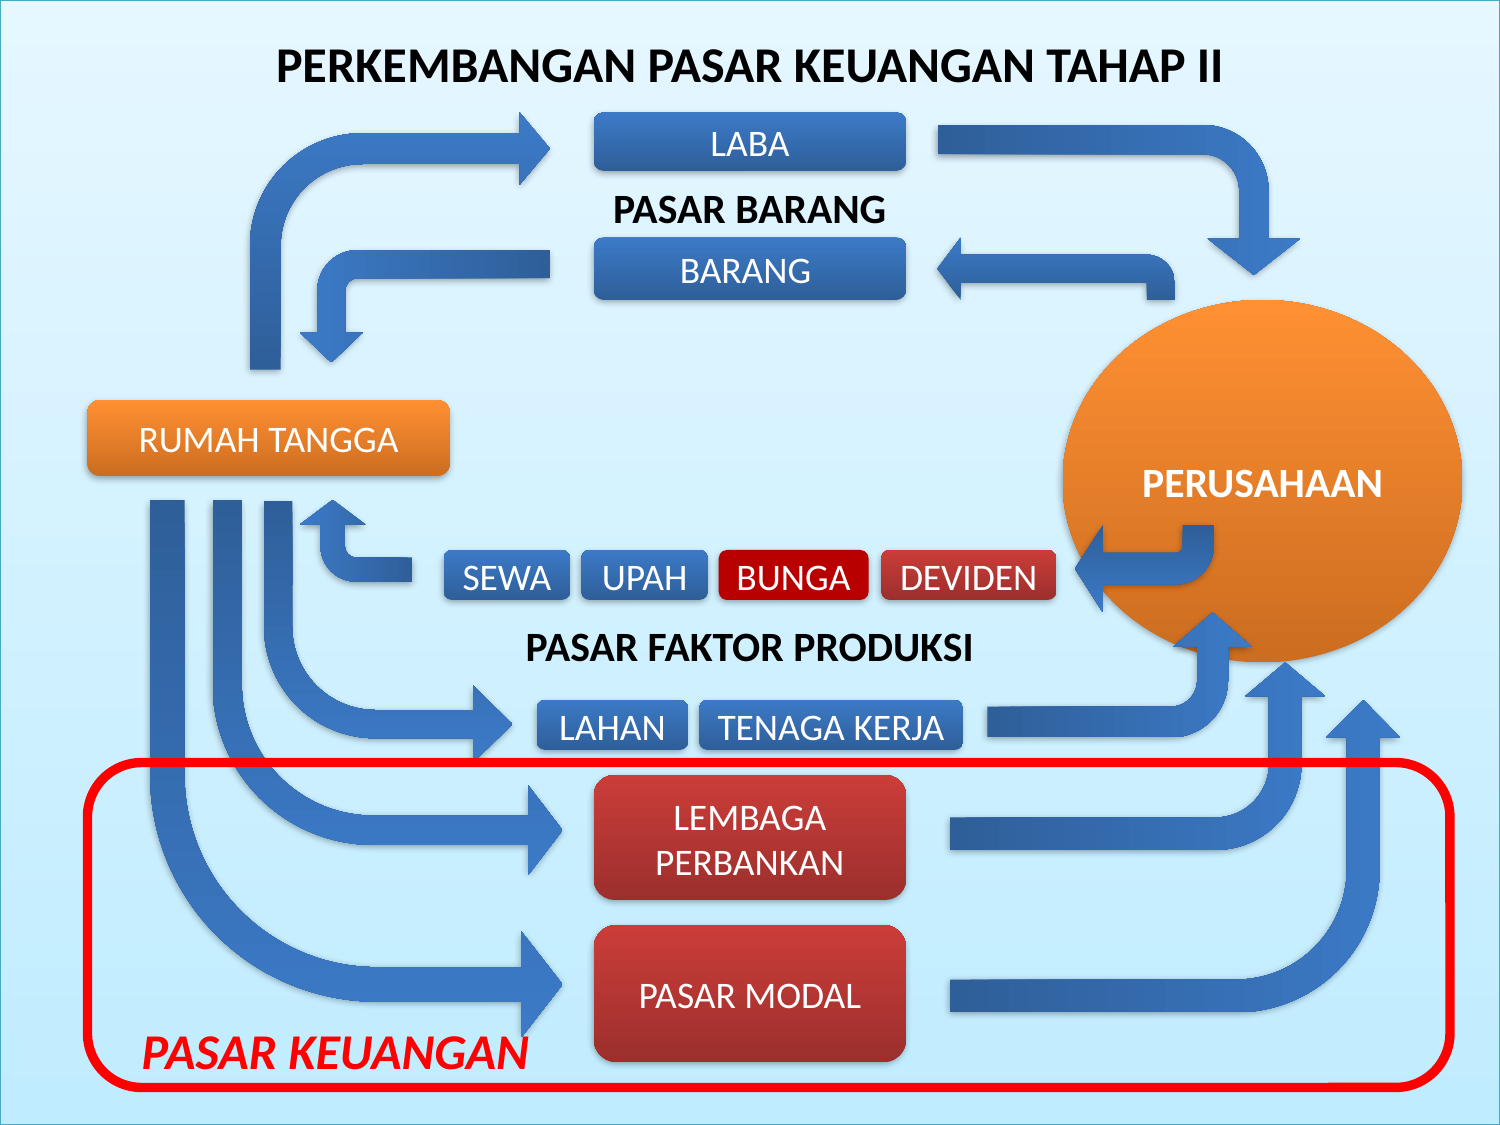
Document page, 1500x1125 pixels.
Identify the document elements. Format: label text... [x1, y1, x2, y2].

text_box PASAR FAKTOR PRODUKSI [510, 612, 989, 678]
text_box [937, 237, 1175, 300]
text_box [300, 249, 551, 363]
text_box [85, 760, 1453, 1090]
text_box [0, 0, 1500, 1125]
text_box [1245, 662, 1326, 760]
text_box PASAR BARANG [598, 174, 902, 240]
text_box LABA [593, 112, 907, 171]
text_box DEVIDEN [881, 549, 1057, 601]
text_box [212, 500, 266, 760]
text_box RUMAH TANGGA [87, 399, 450, 477]
text_box PERUSAHAAN [1062, 299, 1463, 663]
text_box BARANG [593, 239, 907, 300]
text_box [300, 499, 413, 582]
text_box PASAR KEUANGAN [126, 1012, 545, 1088]
text_box UPAH [581, 549, 708, 601]
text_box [536, 699, 964, 751]
text_box [1074, 524, 1214, 613]
text_box [264, 500, 513, 760]
text_box [249, 112, 550, 370]
text_box [987, 612, 1252, 738]
text_box [1326, 699, 1401, 760]
text_box BUNGA [718, 549, 869, 601]
text_box [937, 124, 1300, 275]
text_box PERKEMBANGAN PASAR KEUANGAN TAHAP II [261, 24, 1239, 100]
text_box [150, 499, 185, 760]
text_box SEWA [443, 549, 571, 601]
